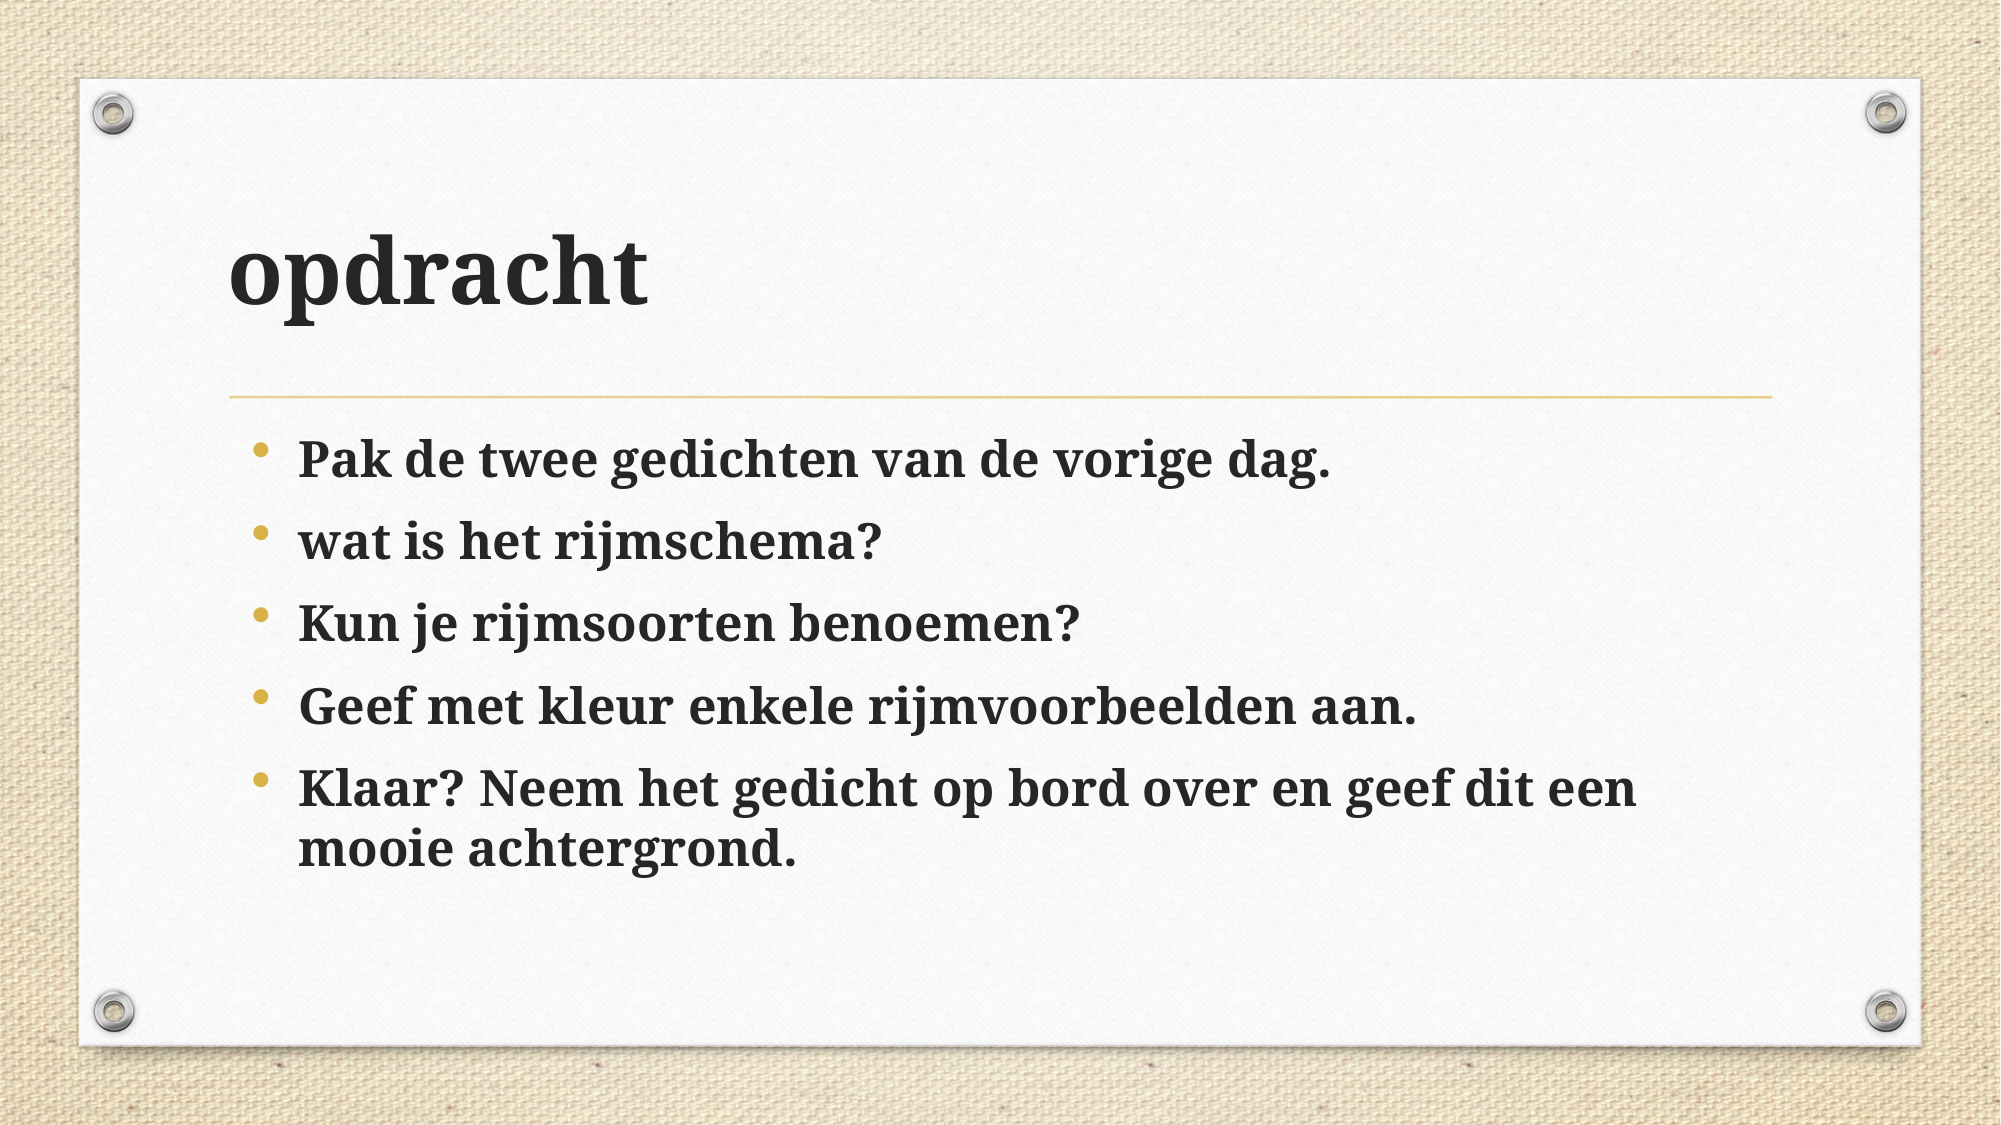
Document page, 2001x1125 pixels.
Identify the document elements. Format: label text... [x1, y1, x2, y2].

picture [0, 0, 2001, 1125]
list Pak de twee gedichten van de vorige dag. wat is het rijmschema? Kun je rijmsoorten benoemen? Geef met kleur enkele rijmvoorbeelden aan. Klaar? Neem het gedicht op bord over en geef dit een mooie achtergrond. [212, 419, 1788, 965]
title opdracht [212, 161, 1788, 375]
